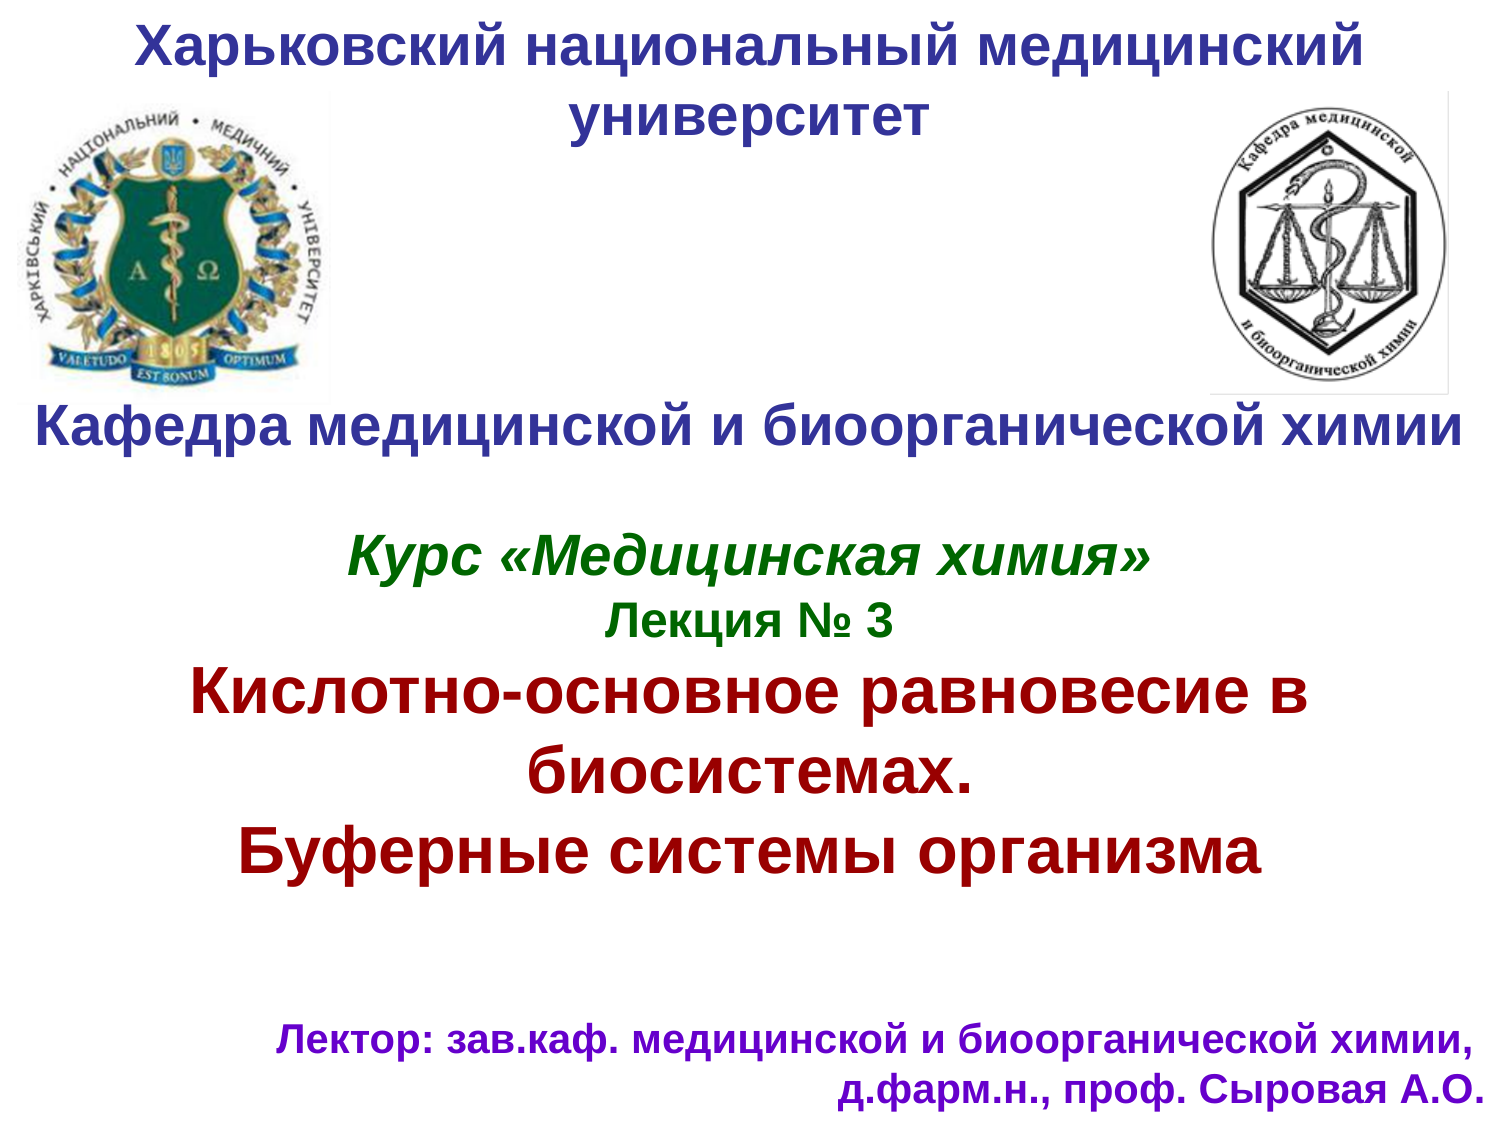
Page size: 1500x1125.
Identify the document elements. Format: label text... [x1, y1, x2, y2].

text_box Лектор: зав.каф. медицинской и биоорганической химии, д.фарм.н., проф. Сыровая А.О. [135, 1004, 1500, 1120]
picture [17, 91, 332, 406]
text_box Харьковский национальный медицинский университет Кафедра медицинской и биоорганической химии Курс «Медицинская химия» Лекция № 3 Кислотно-основное равновесие в биосистемах. Буферные системы организма [0, 0, 1500, 995]
picture [1210, 91, 1450, 397]
